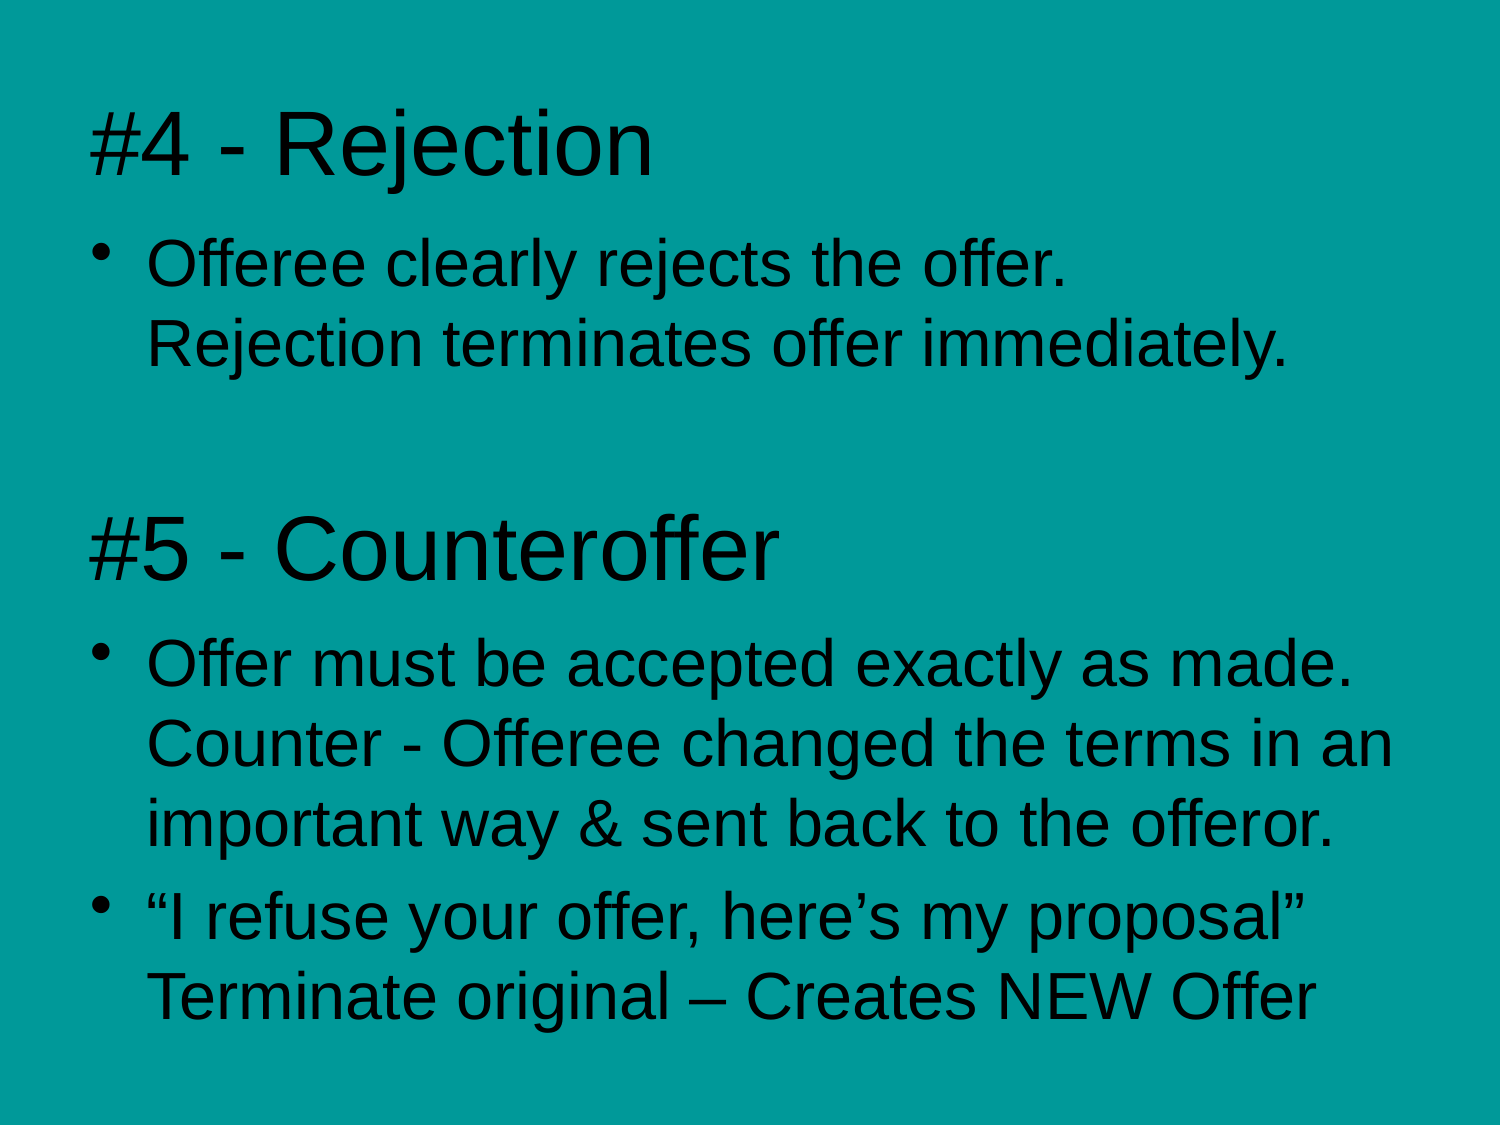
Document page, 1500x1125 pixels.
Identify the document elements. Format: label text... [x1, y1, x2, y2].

list Offeree clearly rejects the offer. Rejection terminates offer immediately. [74, 212, 1426, 563]
text_box Offer must be accepted exactly as made. Counter - Offeree changed the terms in an important way & sent back to the offeror. “I refuse your offer, here’s my proposal” Terminate original – Creates NEW Offer [74, 612, 1425, 1075]
title #4 - Rejection [74, 44, 1426, 212]
text_box #5 - Counteroffer [74, 462, 1425, 612]
